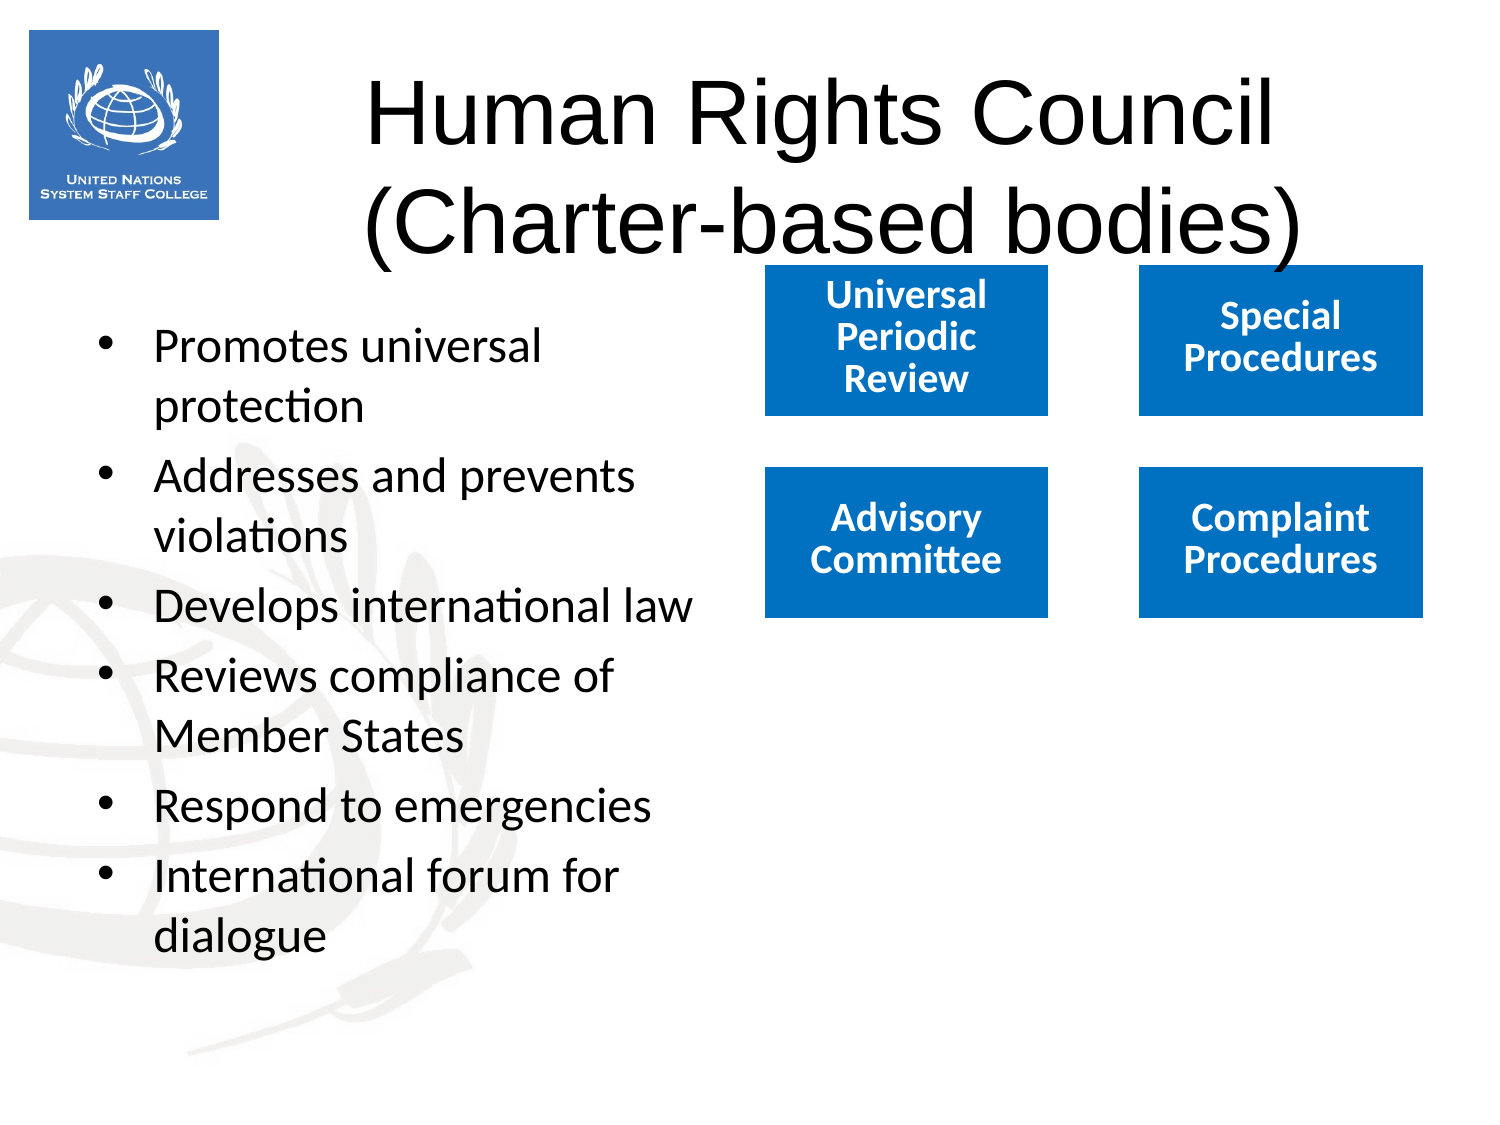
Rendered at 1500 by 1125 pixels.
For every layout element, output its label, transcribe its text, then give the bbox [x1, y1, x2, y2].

text_box Human Rights Council (Charter-based bodies) [242, 45, 1425, 233]
list Promotes universal protection Addresses and prevents violations Develops international law Reviews compliance of Member States Respond to emergencies International forum for dialogue [81, 304, 745, 1048]
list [762, 262, 1426, 1006]
picture [29, 30, 219, 220]
